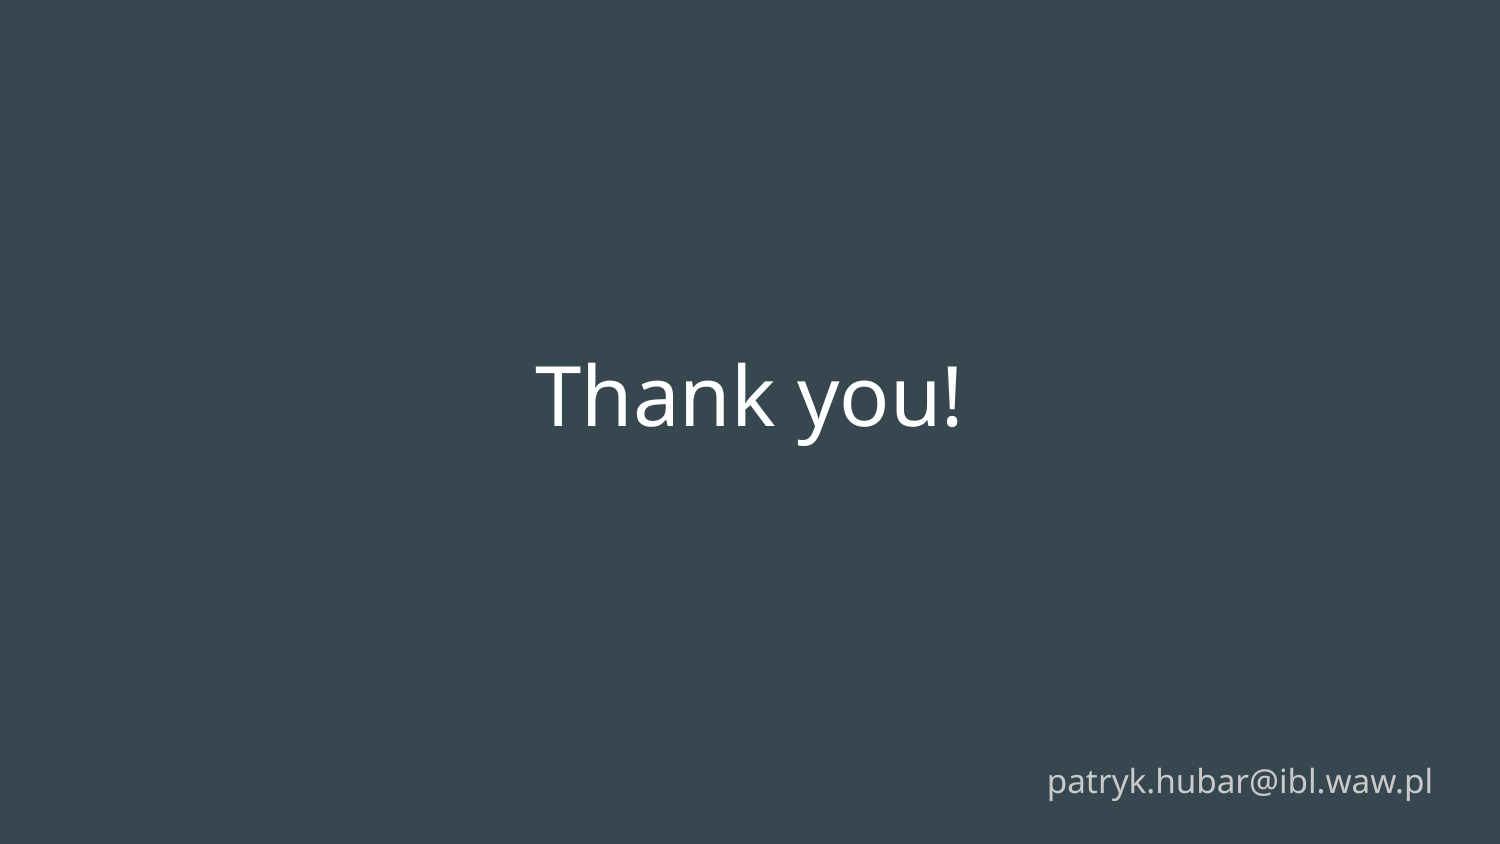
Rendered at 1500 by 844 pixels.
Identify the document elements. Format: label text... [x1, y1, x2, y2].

subtitle patryk.hubar@ibl.waw.pl [51, 739, 1449, 844]
title Thank you! [51, 327, 1449, 422]
